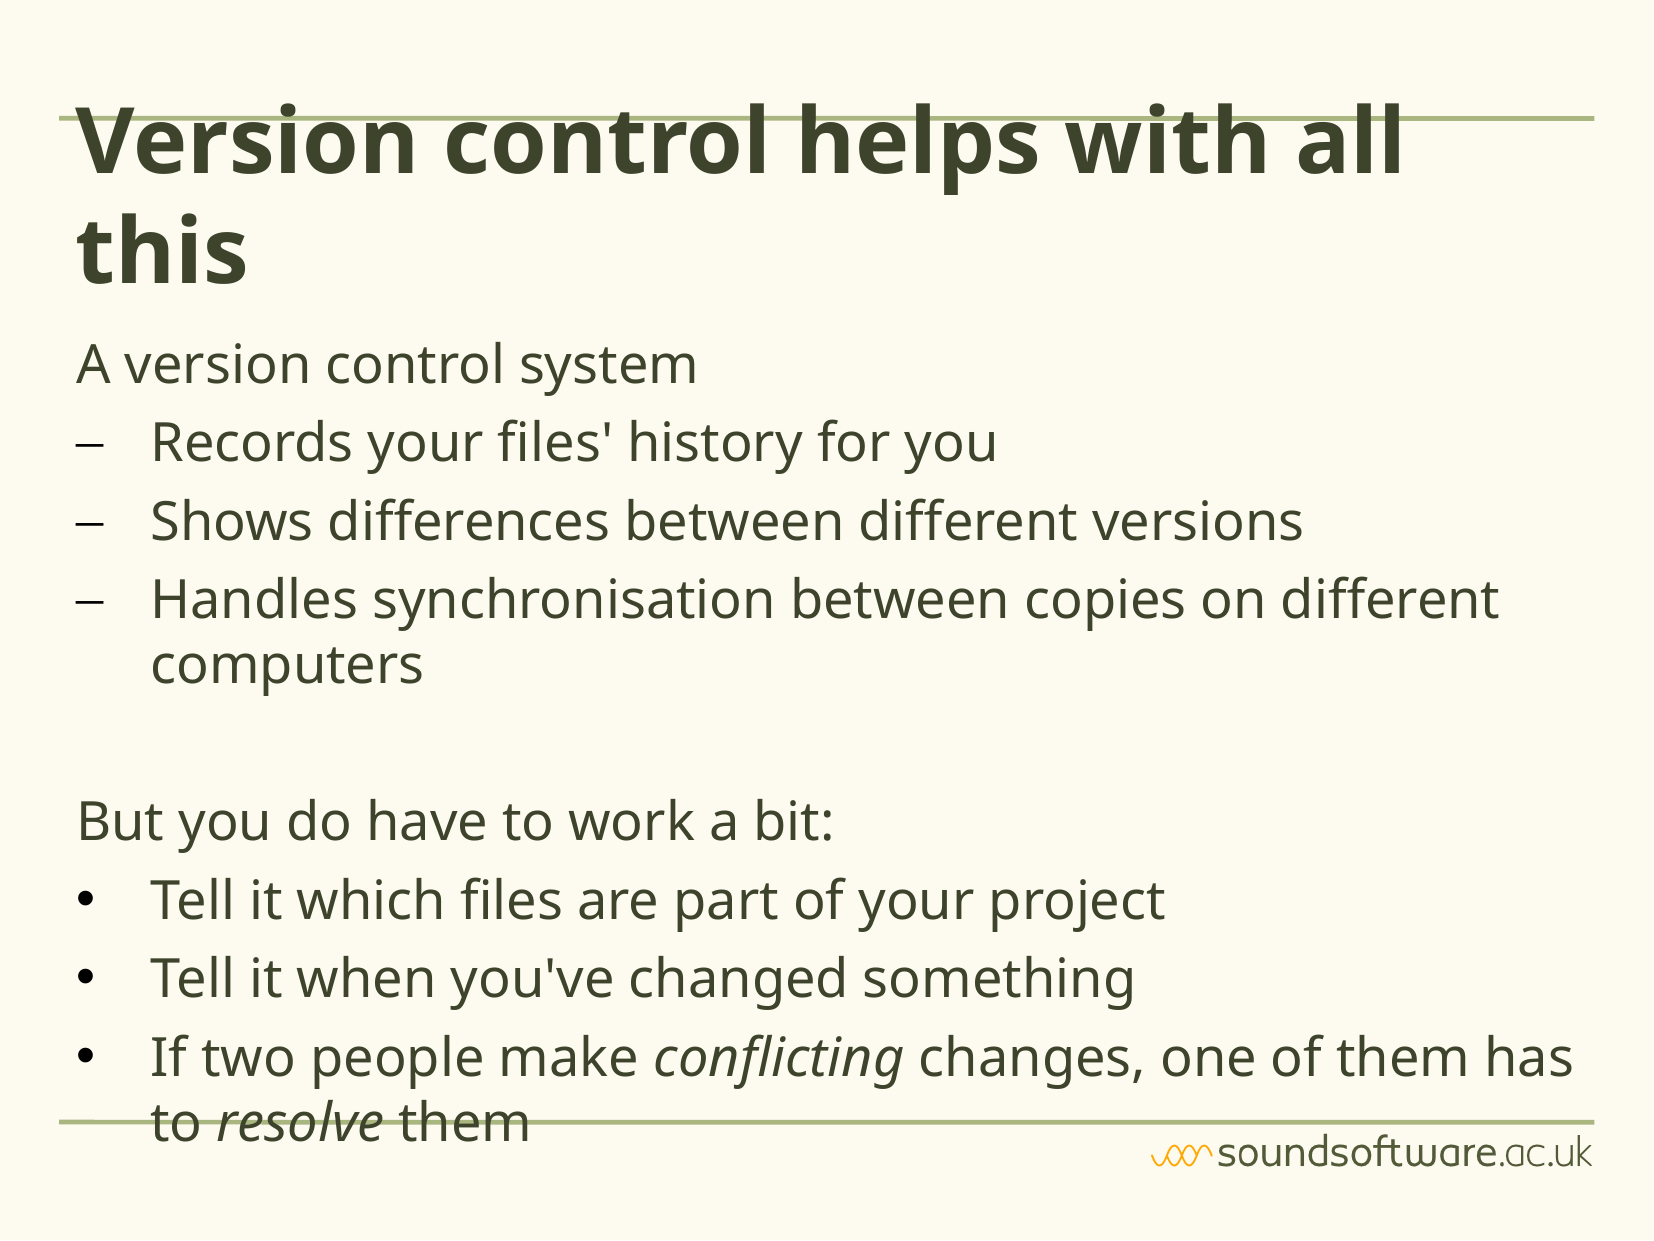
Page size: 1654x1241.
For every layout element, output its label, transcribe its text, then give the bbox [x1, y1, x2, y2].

picture [1151, 1139, 1592, 1167]
title Version control helps with all this [59, 118, 1593, 265]
text_box A version control system Records your files' history for you Shows differences between different versions Handles synchronisation between copies on different computers But you do have to work a bit: Tell it which files are part of your project Tell it when you've changed something If two people make conflicting changes, one of them has to resolve them [59, 321, 1593, 1139]
